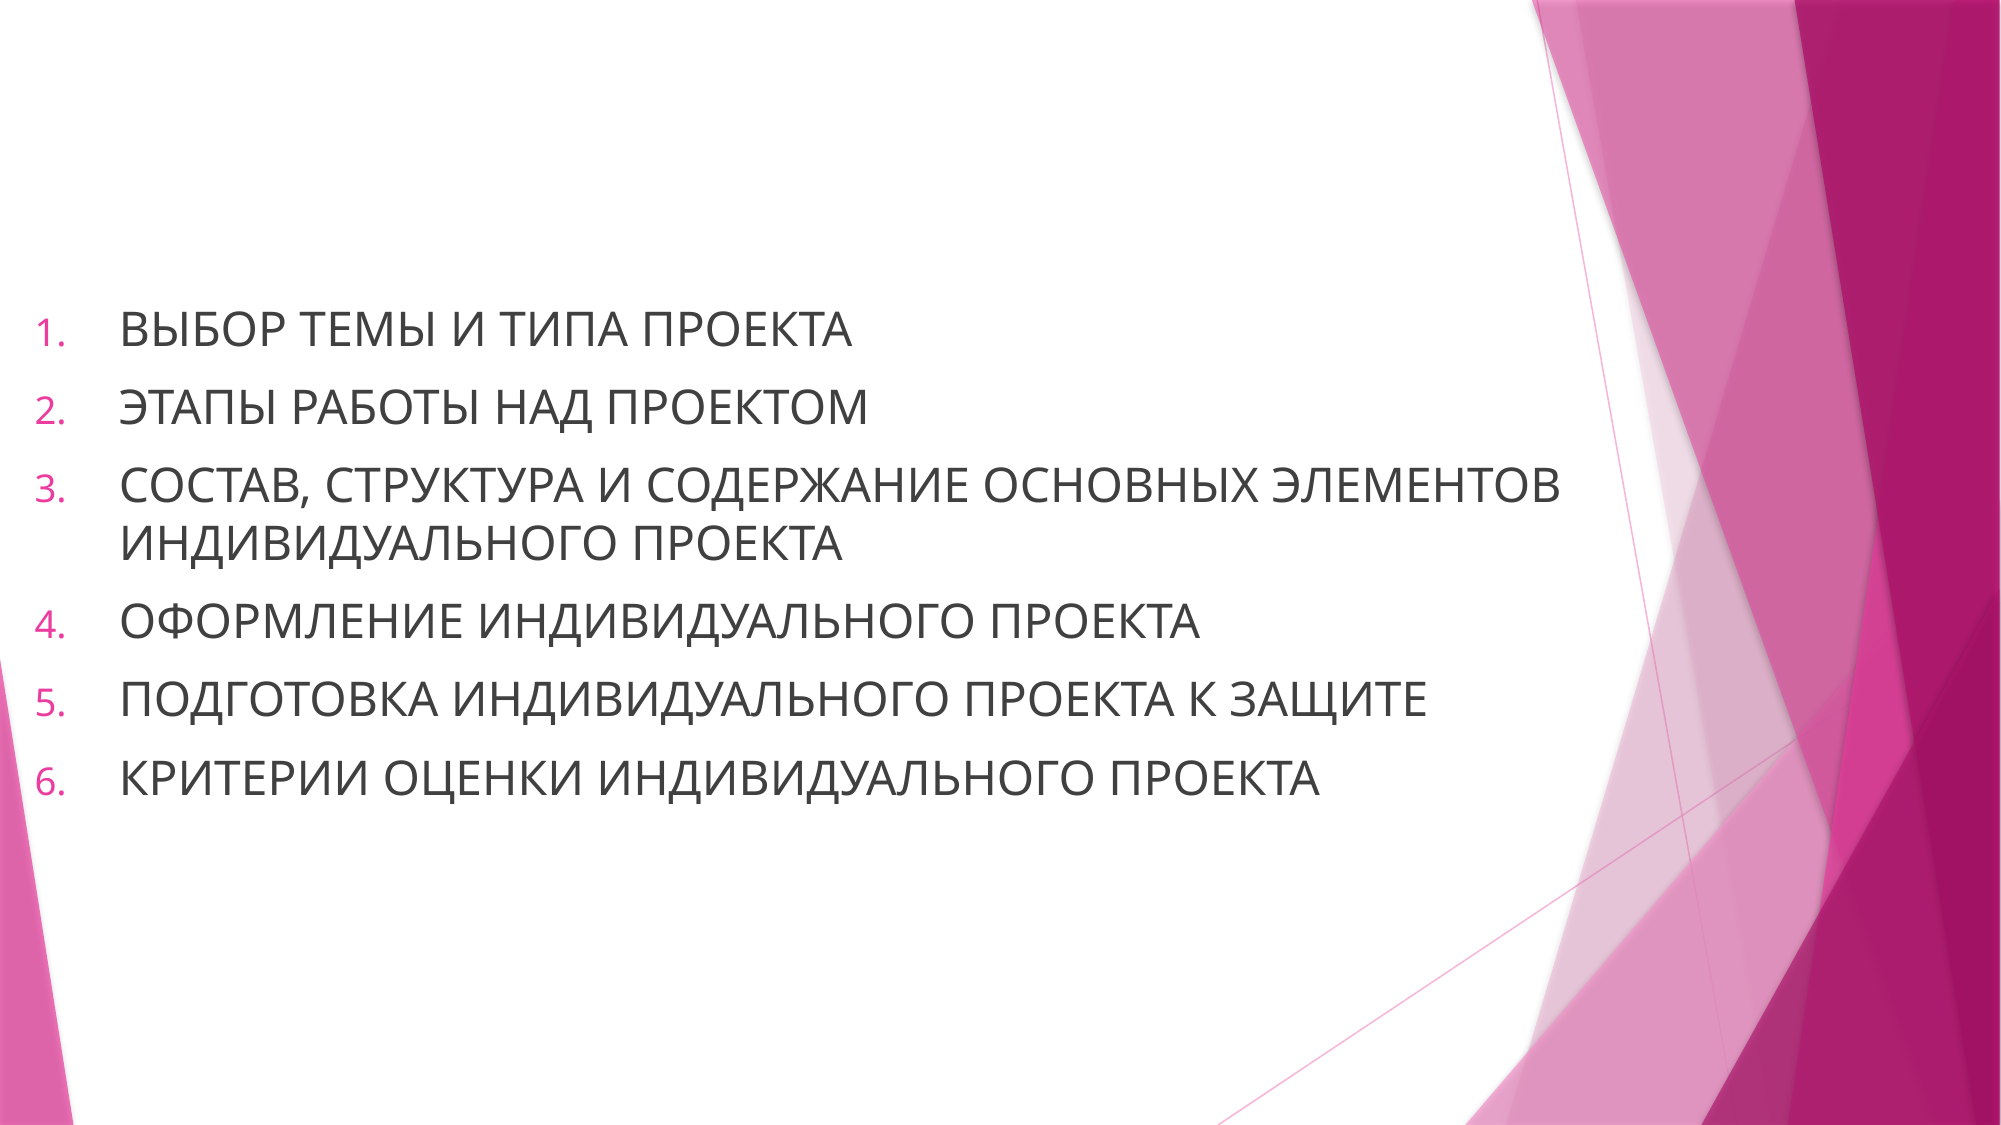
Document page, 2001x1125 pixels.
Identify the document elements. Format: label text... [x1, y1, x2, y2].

list ВЫБОР ТЕМЫ И ТИПА ПРОЕКТА ЭТАПЫ РАБОТЫ НАД ПРОЕКТОМ СОСТАВ, СТРУКТУРА И СОДЕРЖАНИЕ ОСНОВНЫХ ЭЛЕМЕНТОВ ИНДИВИДУАЛЬНОГО ПРОЕКТА ОФОРМЛЕНИЕ ИНДИВИДУАЛЬНОГО ПРОЕКТА ПОДГОТОВКА ИНДИВИДУАЛЬНОГО ПРОЕКТА К ЗАЩИТЕ КРИТЕРИИ ОЦЕНКИ ИНДИВИДУАЛЬНОГО ПРОЕКТА [19, 290, 1981, 941]
